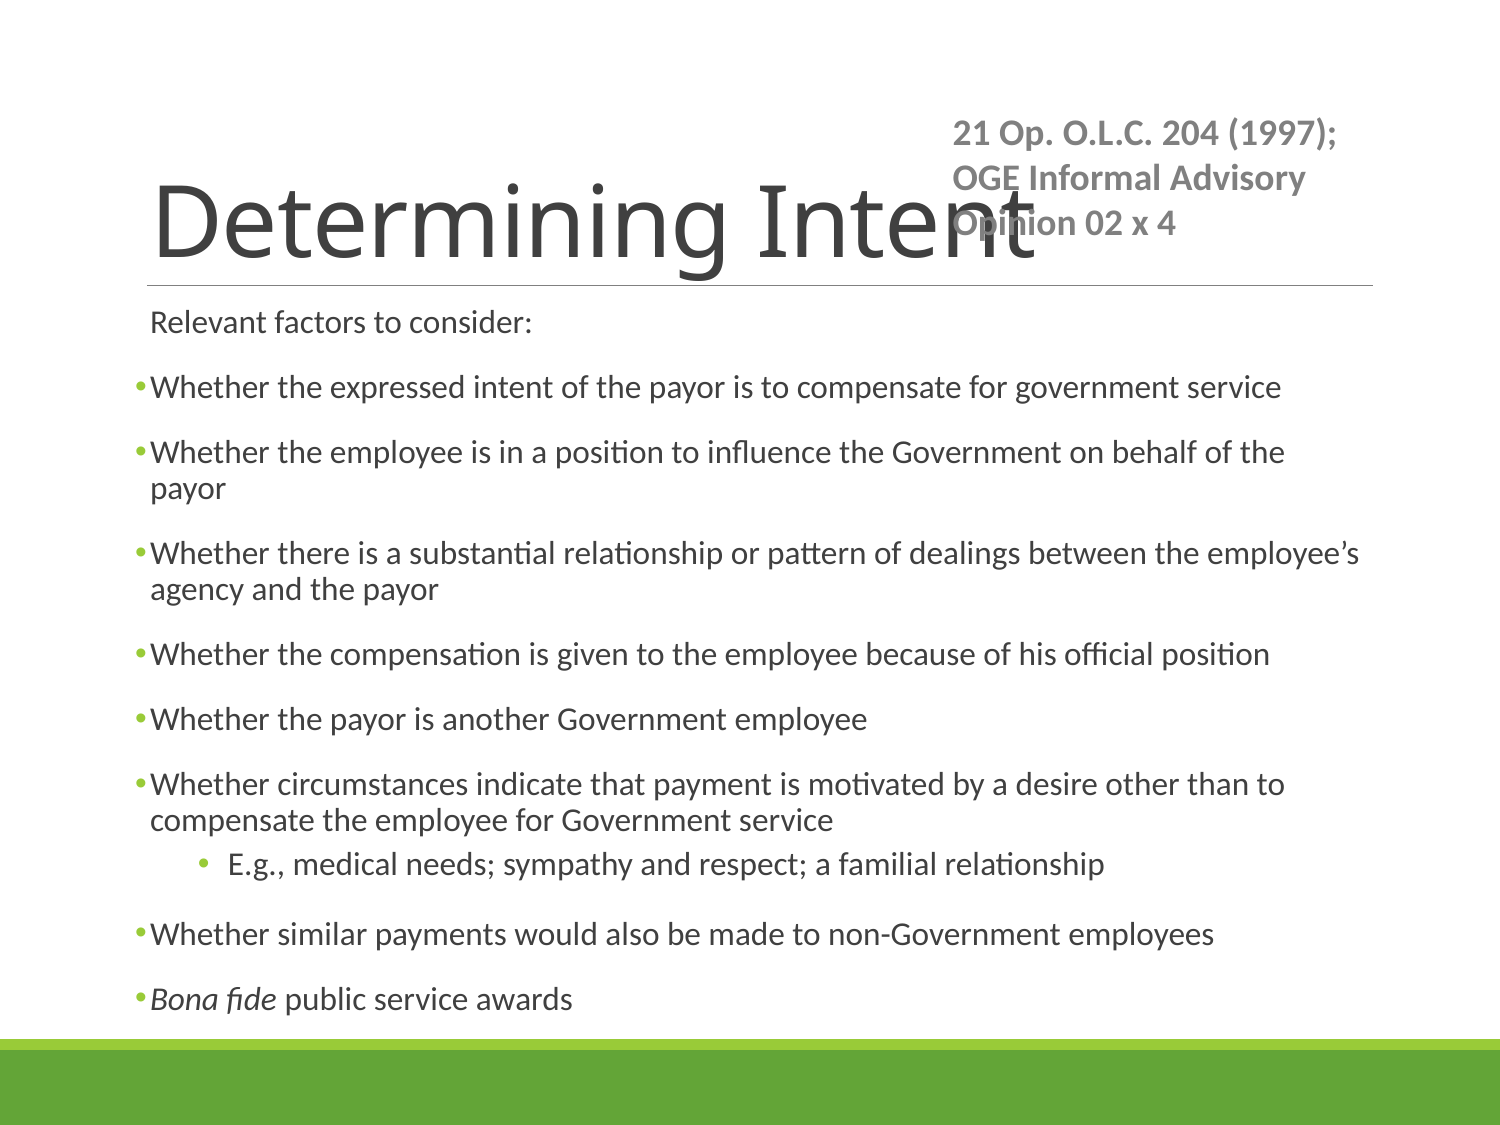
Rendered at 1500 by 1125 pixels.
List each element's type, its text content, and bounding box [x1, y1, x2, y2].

list Relevant factors to consider: Whether the expressed intent of the payor is to compensate for government service Whether the employee is in a position to influence the Government on behalf of the payor Whether there is a substantial relationship or pattern of dealings between the employee’s agency and the payor Whether the compensation is given to the employee because of his official position Whether the payor is another Government employee Whether circumstances indicate that payment is motivated by a desire other than to compensate the employee for Government service E.g., medical needs; sympathy and respect; a familial relationship Whether similar payments would also be made to non-Government employees Bona fide public service awards [135, 297, 1369, 930]
text_box 21 Op. O.L.C. 204 (1997); OGE Informal Advisory Opinion 02 x 4 [938, 100, 1446, 251]
title Determining Intent [135, 47, 1373, 285]
